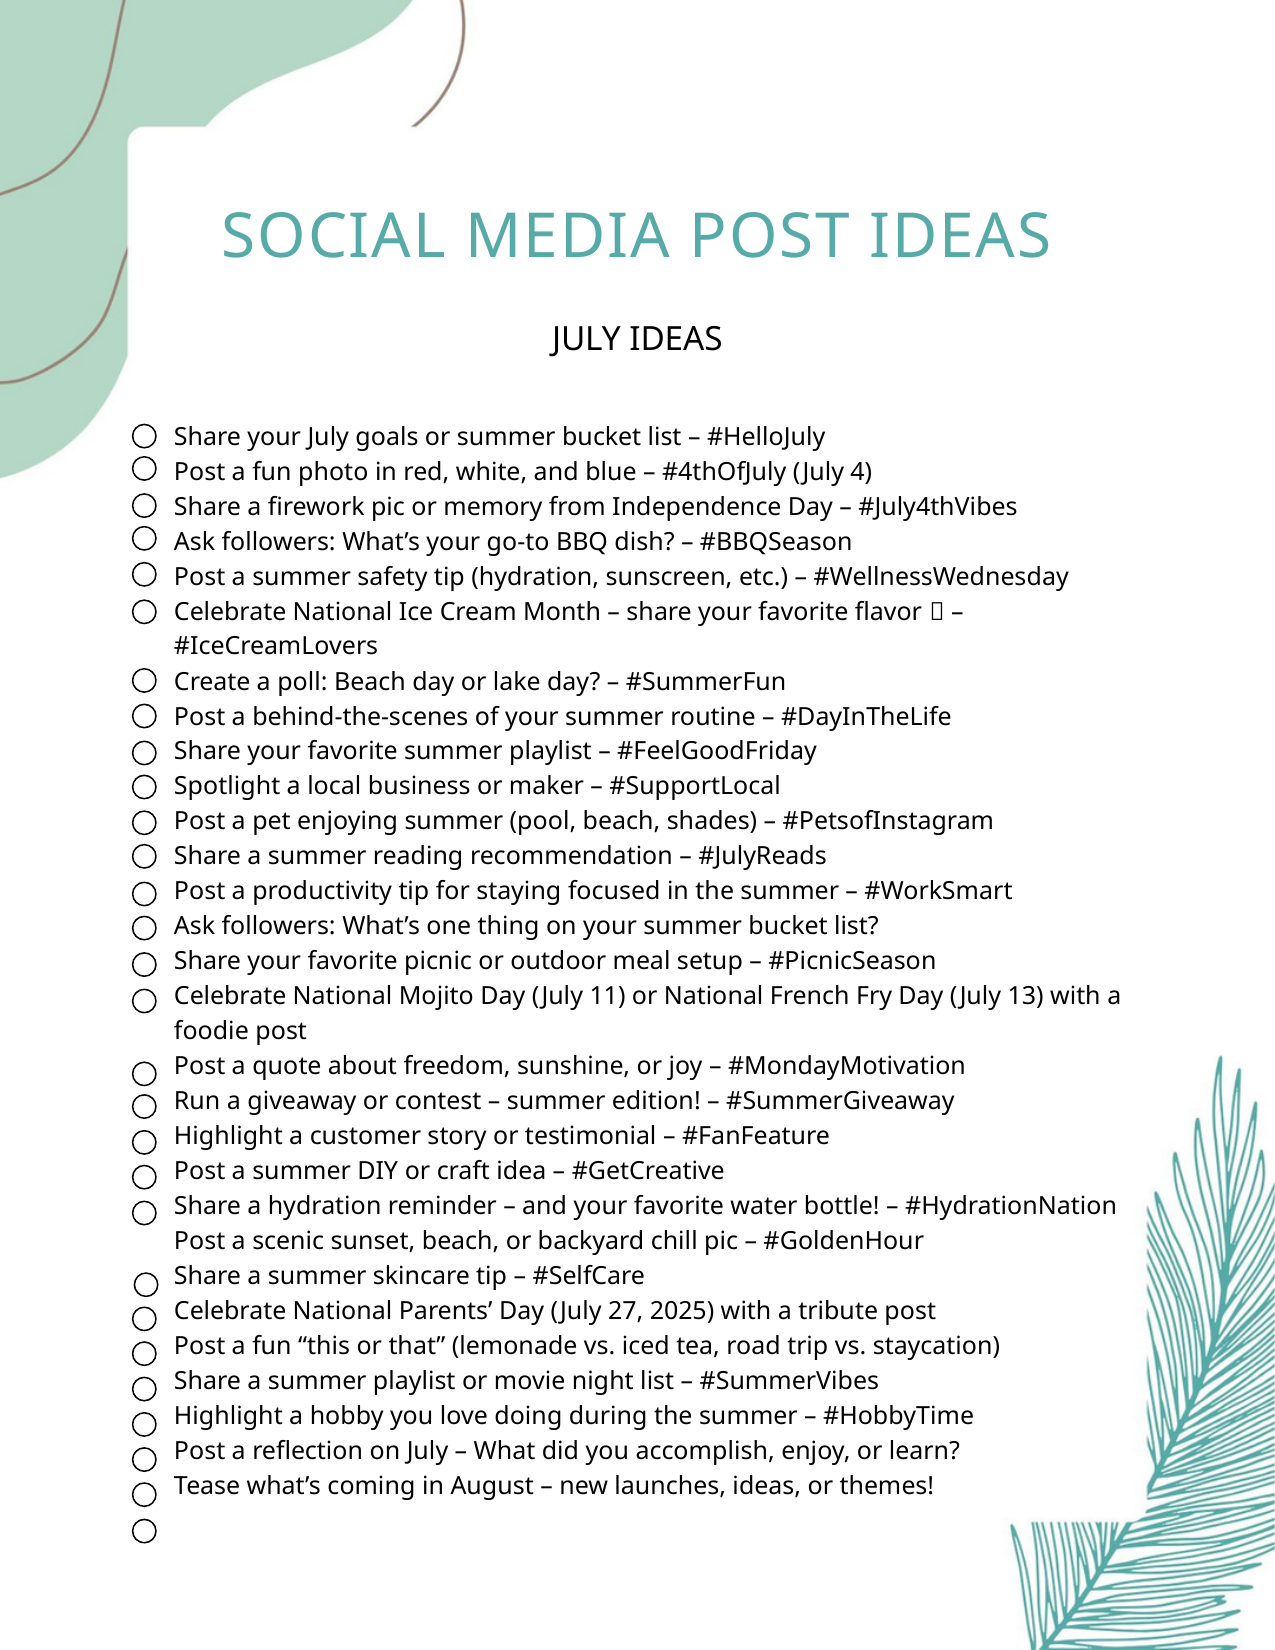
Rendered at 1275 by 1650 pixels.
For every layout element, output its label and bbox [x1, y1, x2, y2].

text_box [0, 0, 1275, 1650]
